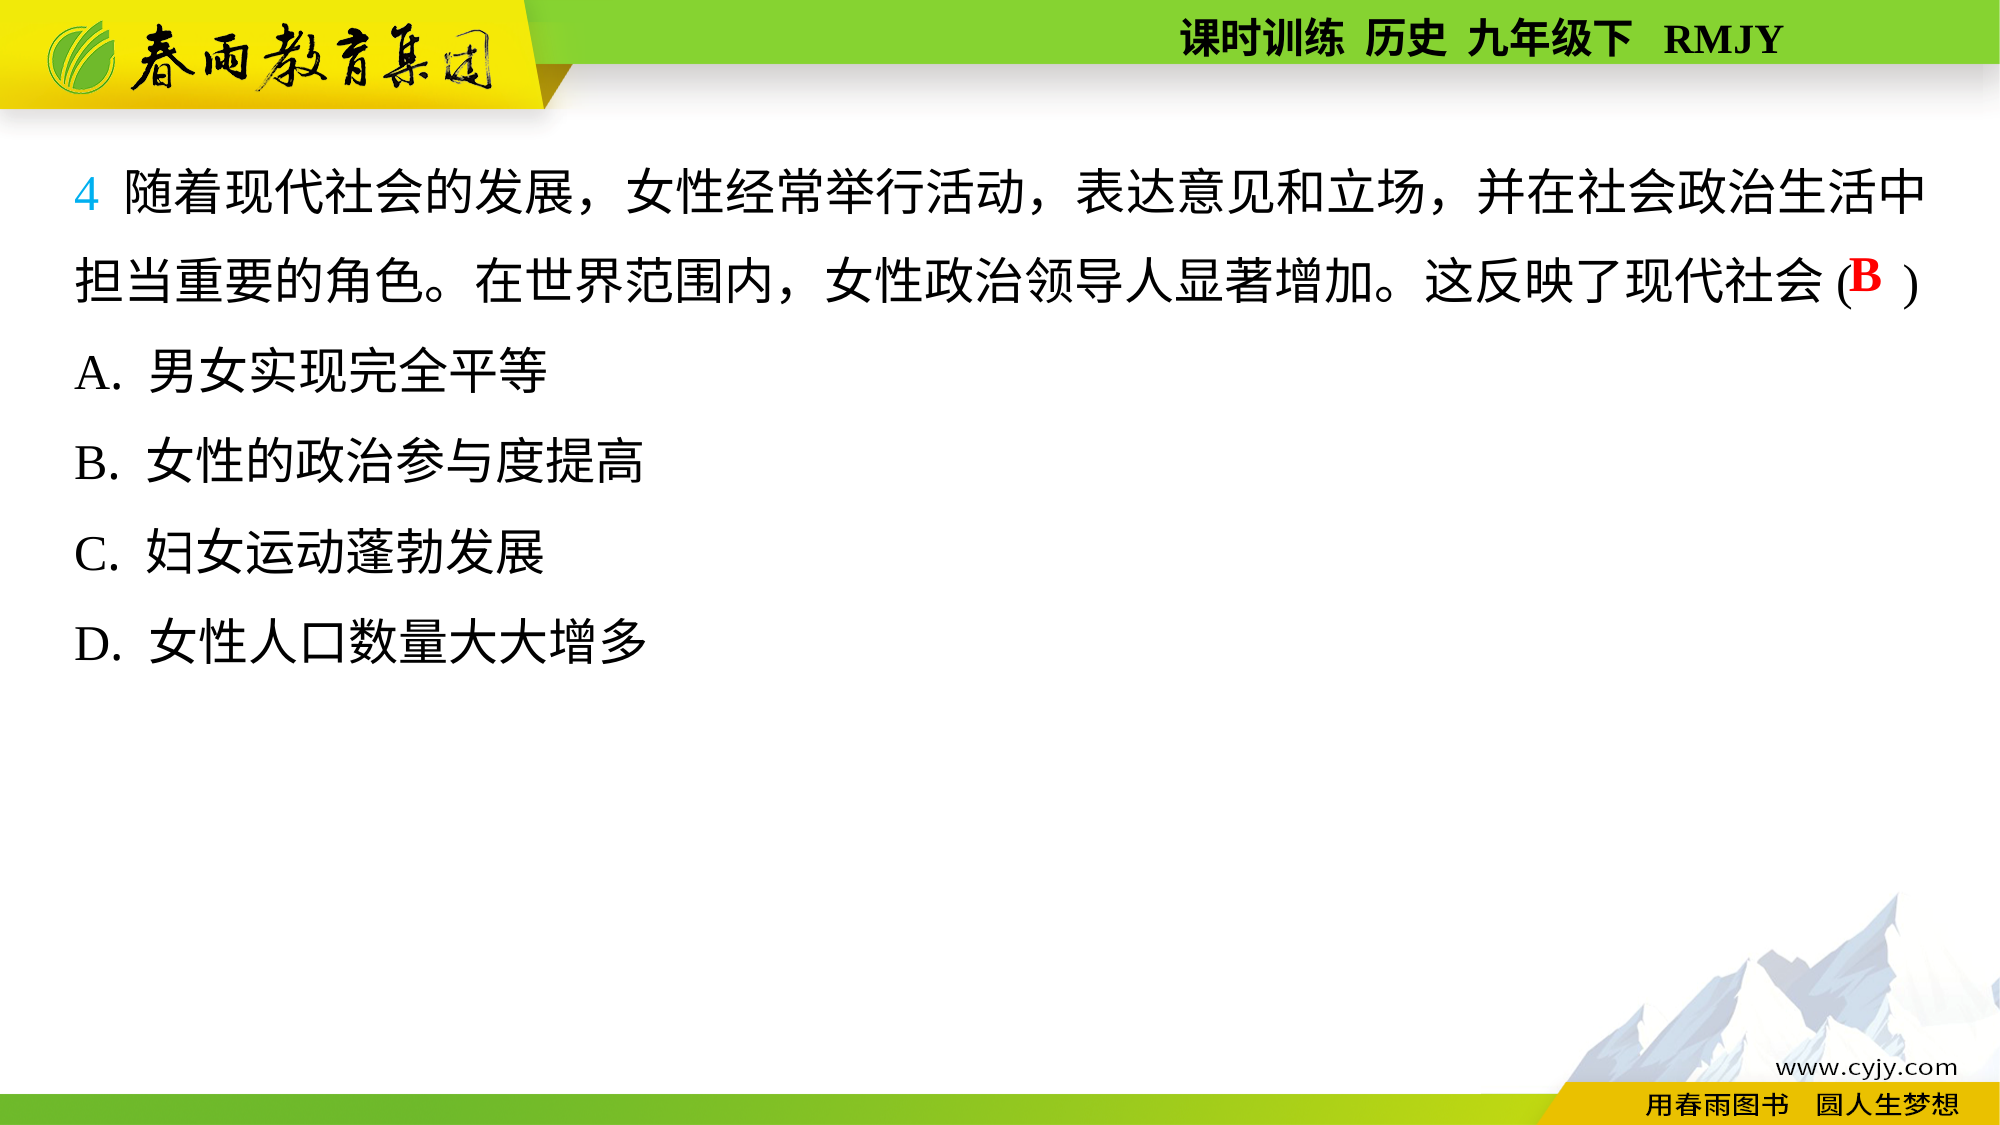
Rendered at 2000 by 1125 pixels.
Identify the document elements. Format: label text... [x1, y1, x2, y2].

picture [0, 0, 2000, 1125]
text_box B [1834, 234, 1898, 310]
list 4 随着现代社会的发展，女性经常举行活动，表达意见和立场，并在社会政治生活中担当重要的角色。在世界范围内，女性政治领导人显著增加。这反映了现代社会( ) A. 男女实现完全平等 B. 女性的政治参与度提高 C. 妇女运动蓬勃发展 D. 女性人口数量大大增多 [59, 122, 1944, 763]
